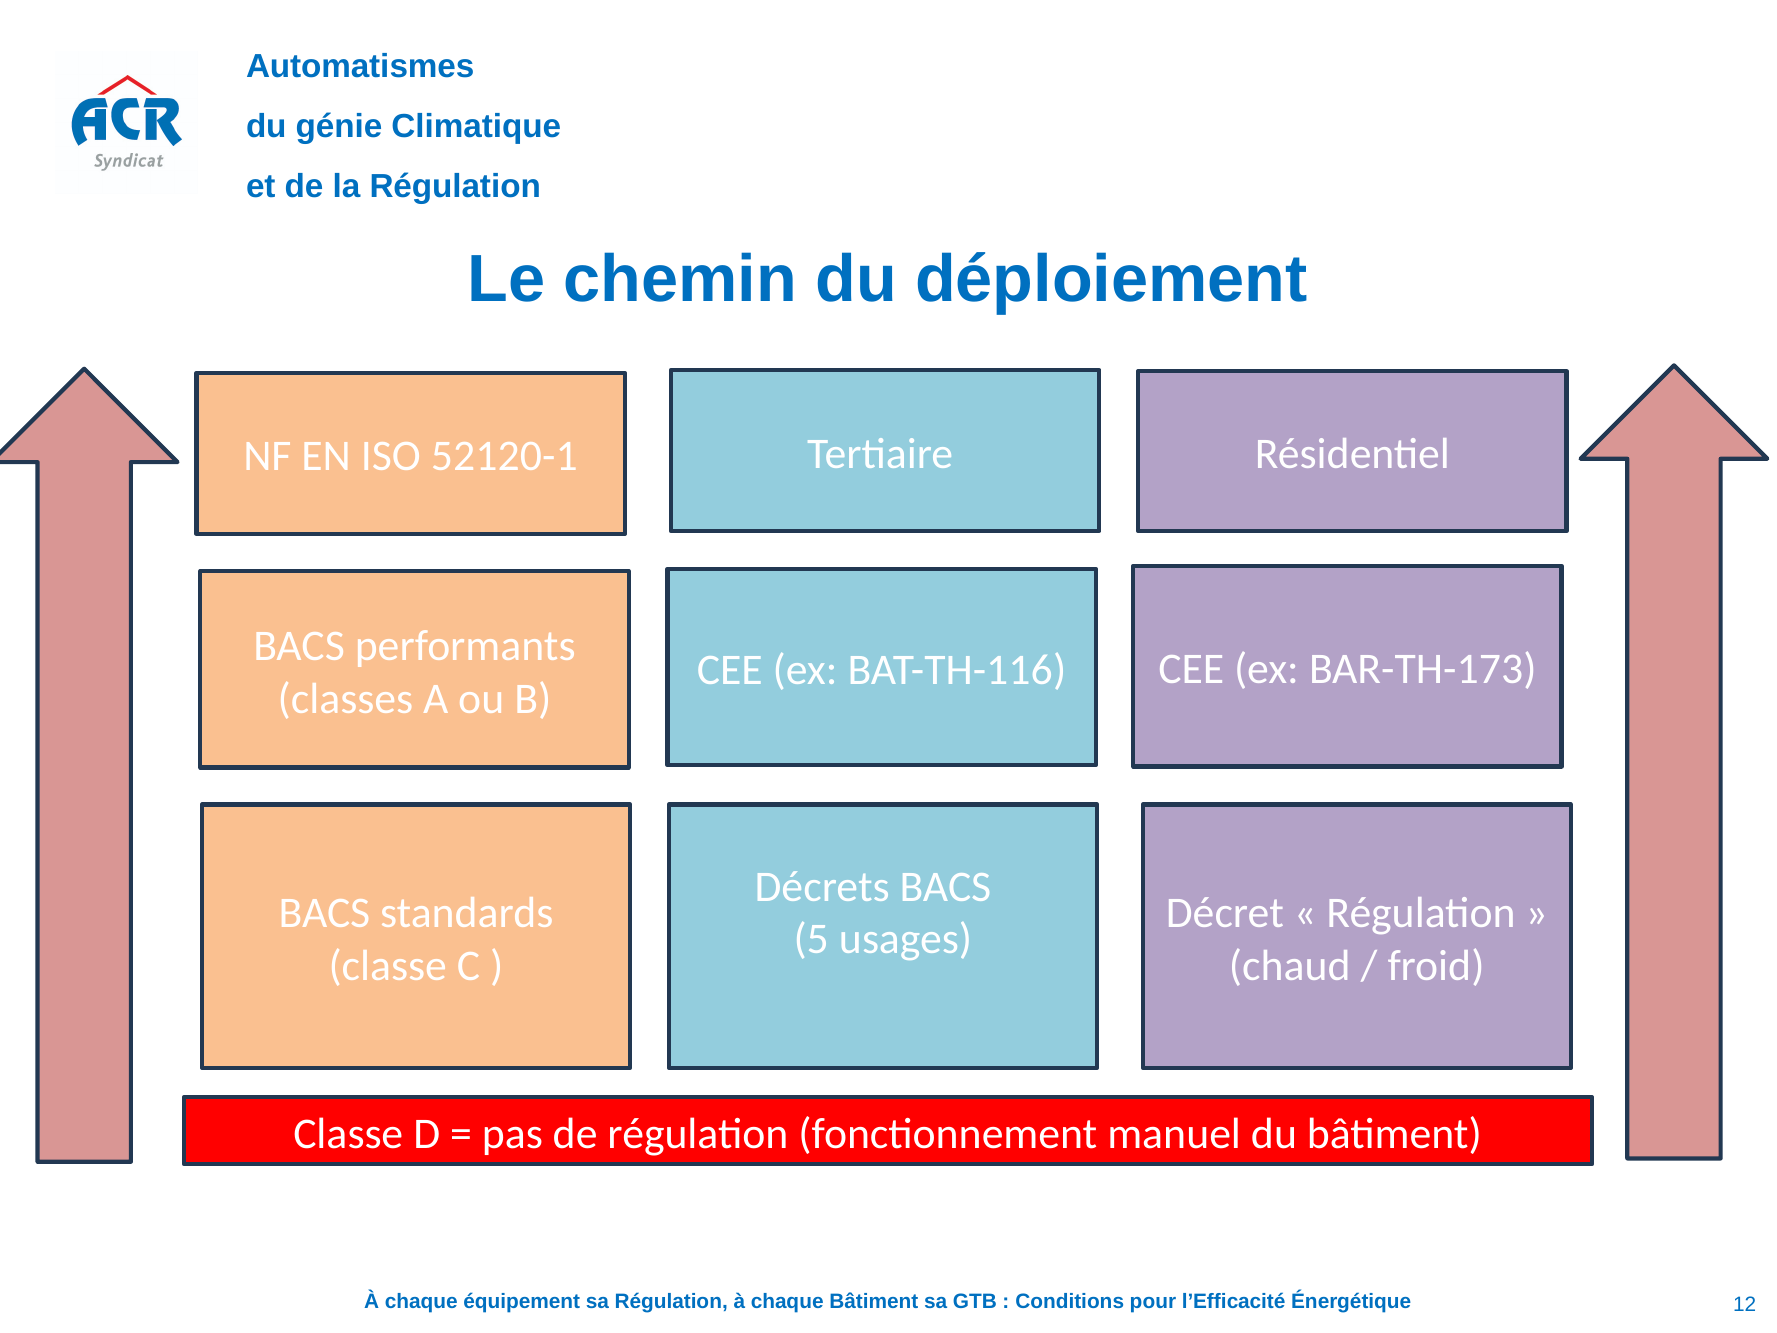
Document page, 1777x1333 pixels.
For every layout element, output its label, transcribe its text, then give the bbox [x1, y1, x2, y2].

title Le chemin du déploiement [0, 212, 1776, 337]
text_box Résidentiel [1136, 369, 1569, 533]
text_box CEE (ex: BAR-TH-173) [1131, 564, 1564, 769]
text_box BACS performants (classes A ou B) [198, 569, 631, 770]
text_box CEE (ex: BAT-TH-116) [665, 567, 1098, 767]
text_box Décrets BACS (5 usages) [667, 802, 1099, 1070]
text_box [1578, 363, 1770, 1161]
text_box Tertiaire [669, 368, 1101, 533]
text_box NF EN ISO 52120-1 [194, 371, 627, 536]
picture [55, 51, 198, 194]
text_box [0, 366, 180, 1164]
text_box BACS standards (classe C ) [200, 802, 632, 1070]
text_box Décret « Régulation » (chaud / froid) [1141, 802, 1573, 1070]
text_box Classe D = pas de régulation (fonctionnement manuel du bâtiment) [182, 1095, 1594, 1166]
